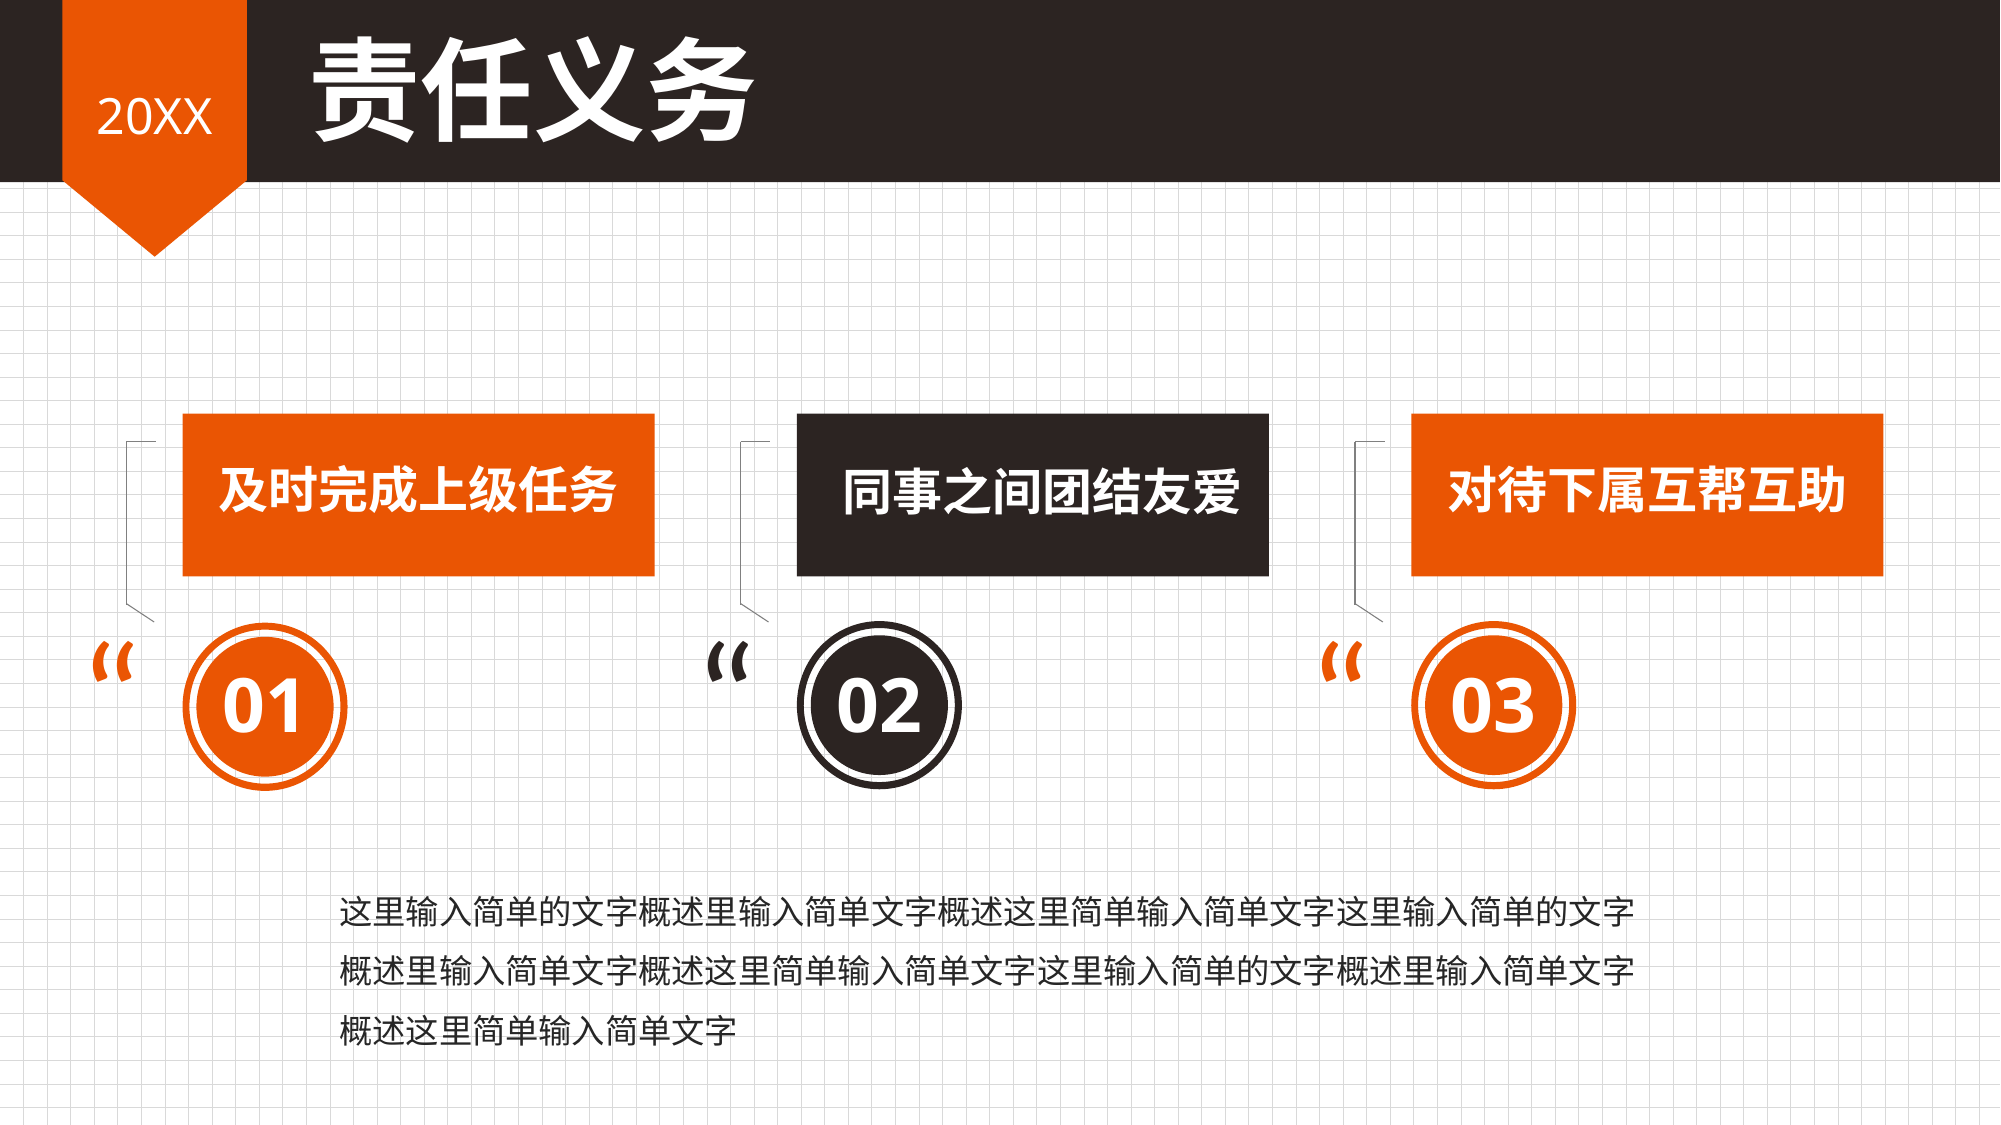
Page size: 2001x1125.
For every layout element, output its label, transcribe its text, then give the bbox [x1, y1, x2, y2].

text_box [796, 413, 1269, 577]
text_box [182, 413, 655, 577]
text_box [796, 621, 962, 790]
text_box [1411, 621, 1577, 790]
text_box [182, 622, 348, 791]
text_box [61, 0, 248, 259]
text_box 责任义务 [296, 13, 992, 161]
text_box 20XX [81, 77, 228, 152]
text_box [1249, 441, 1431, 790]
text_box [1411, 413, 1884, 577]
text_box 这里输入简单的文字概述里输入简单文字概述这里简单输入简单文字这里输入简单的文字概述里输入简单文字概述这里简单输入简单文字这里输入简单的文字概述里输入简单文字概述这里简单输入简单文字 [324, 863, 1676, 1125]
text_box [247, 0, 2000, 183]
text_box [0, 0, 62, 183]
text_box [634, 441, 817, 790]
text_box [20, 441, 203, 790]
